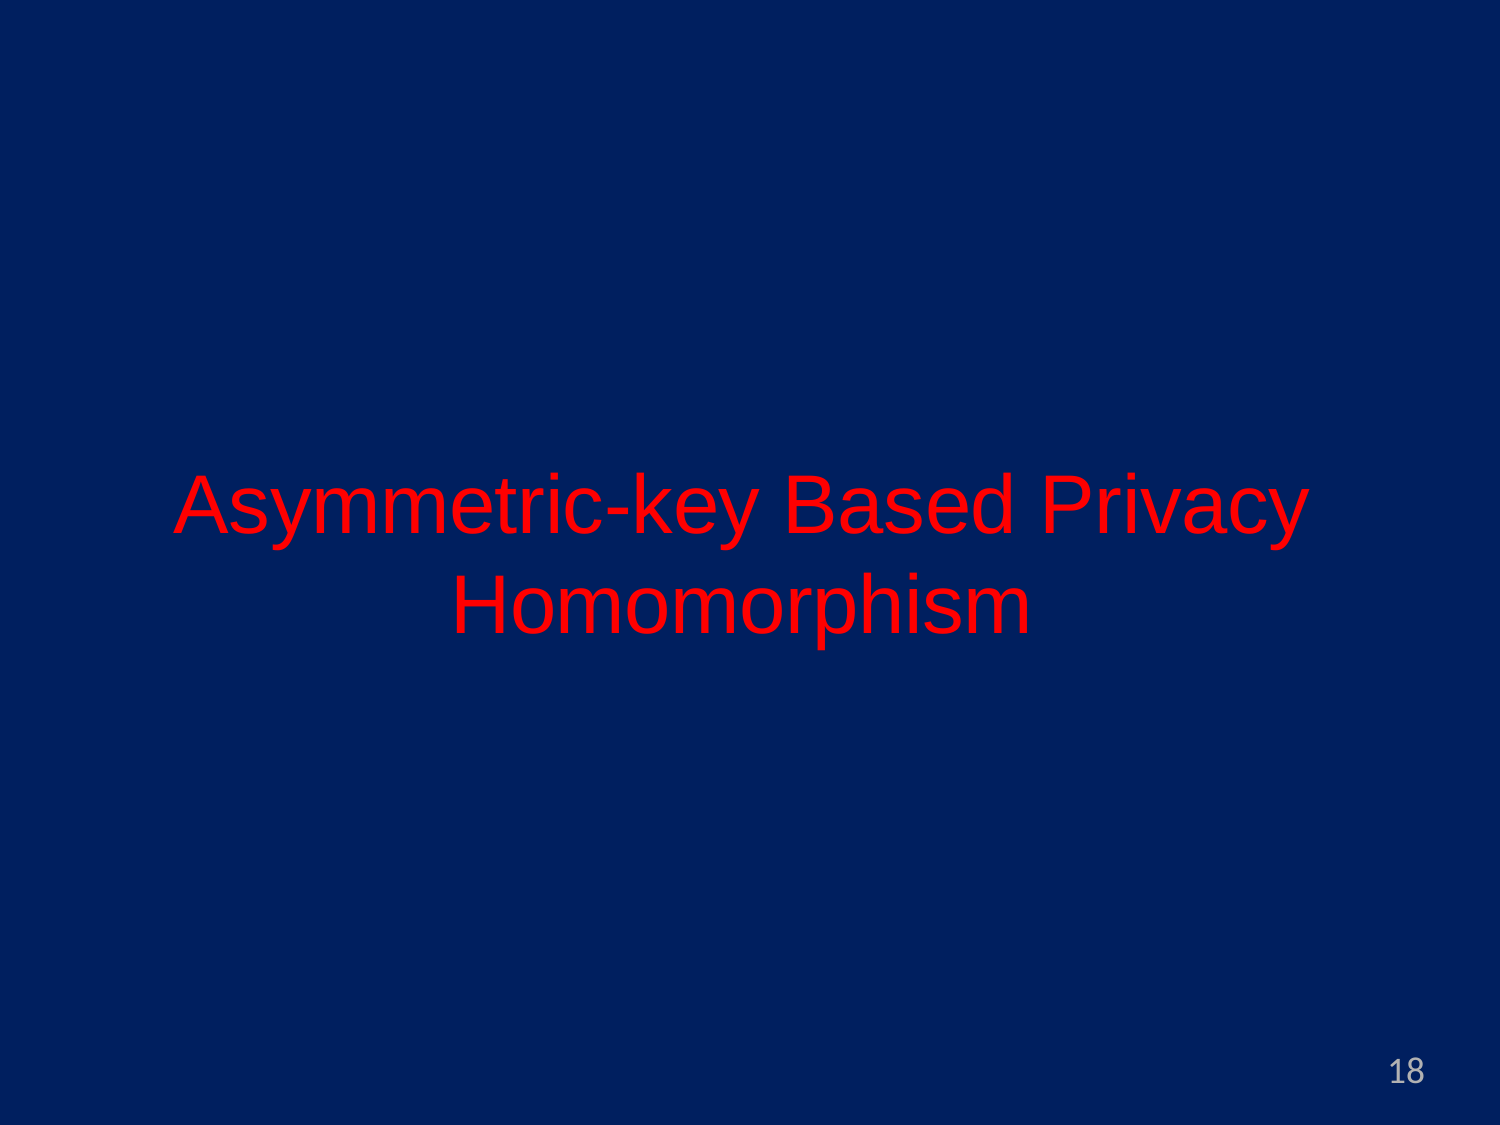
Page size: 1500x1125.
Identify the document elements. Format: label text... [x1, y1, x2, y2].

title Asymmetric-key Based Privacy Homomorphism [51, 425, 1413, 651]
slide_number 18 [1080, 1046, 1425, 1103]
